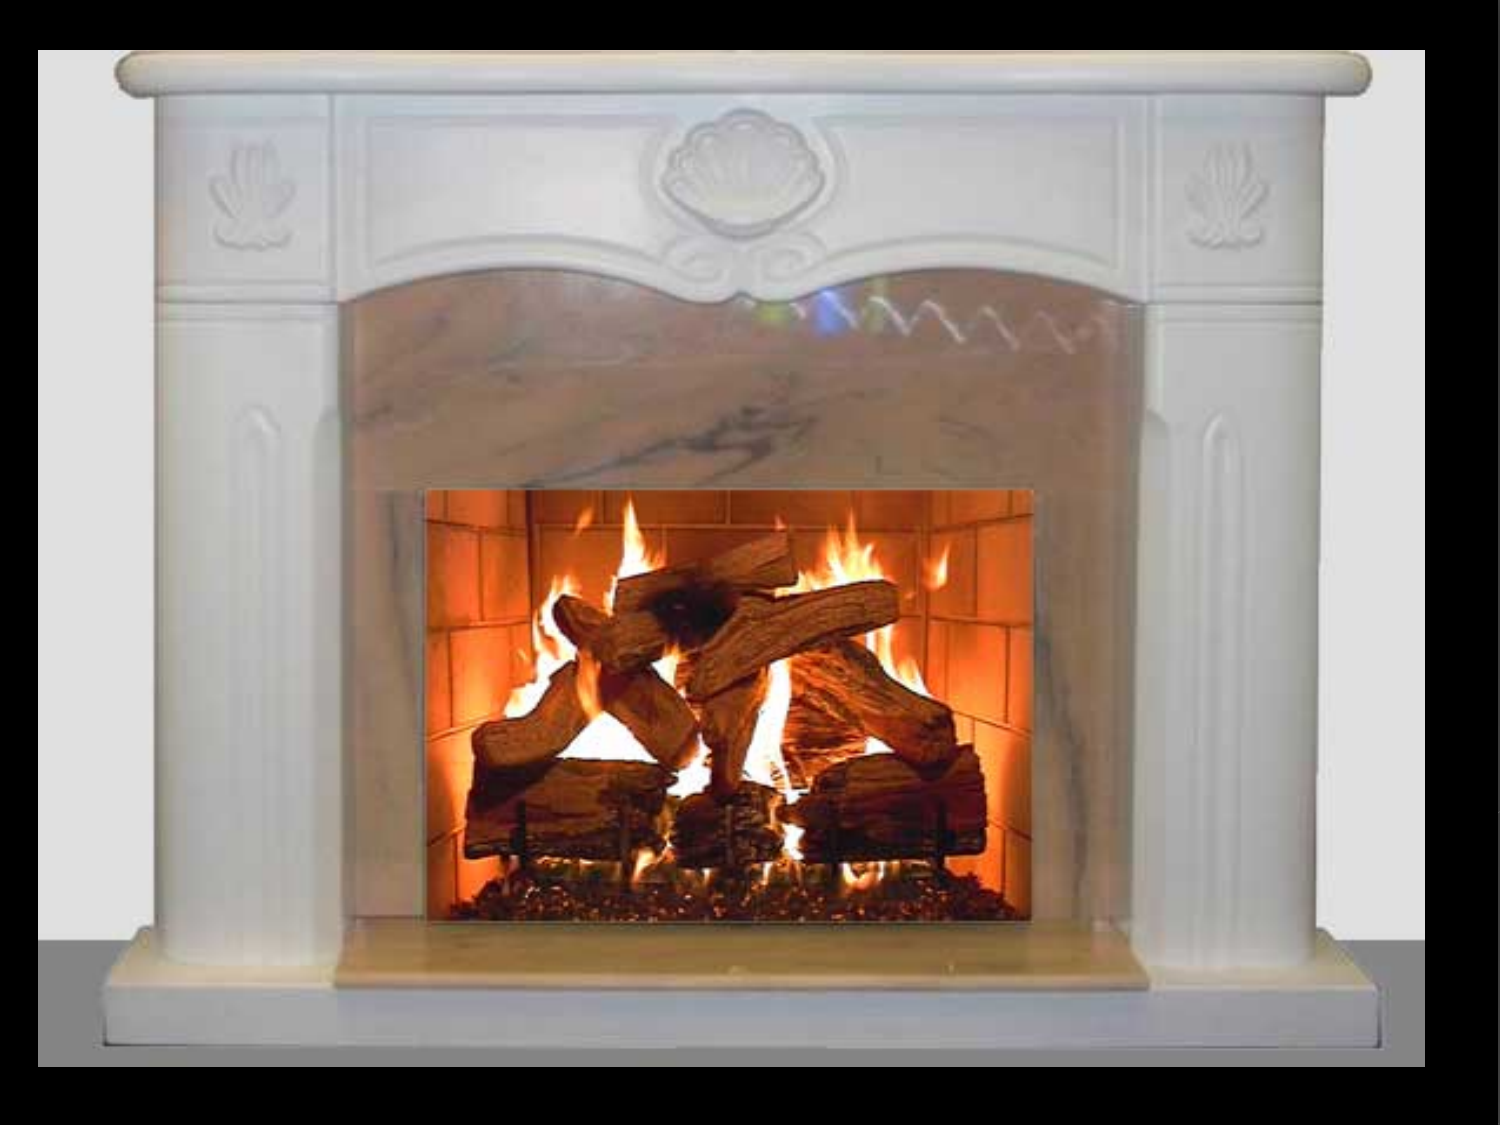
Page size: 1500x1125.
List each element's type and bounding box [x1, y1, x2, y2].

list [37, 49, 1426, 1068]
